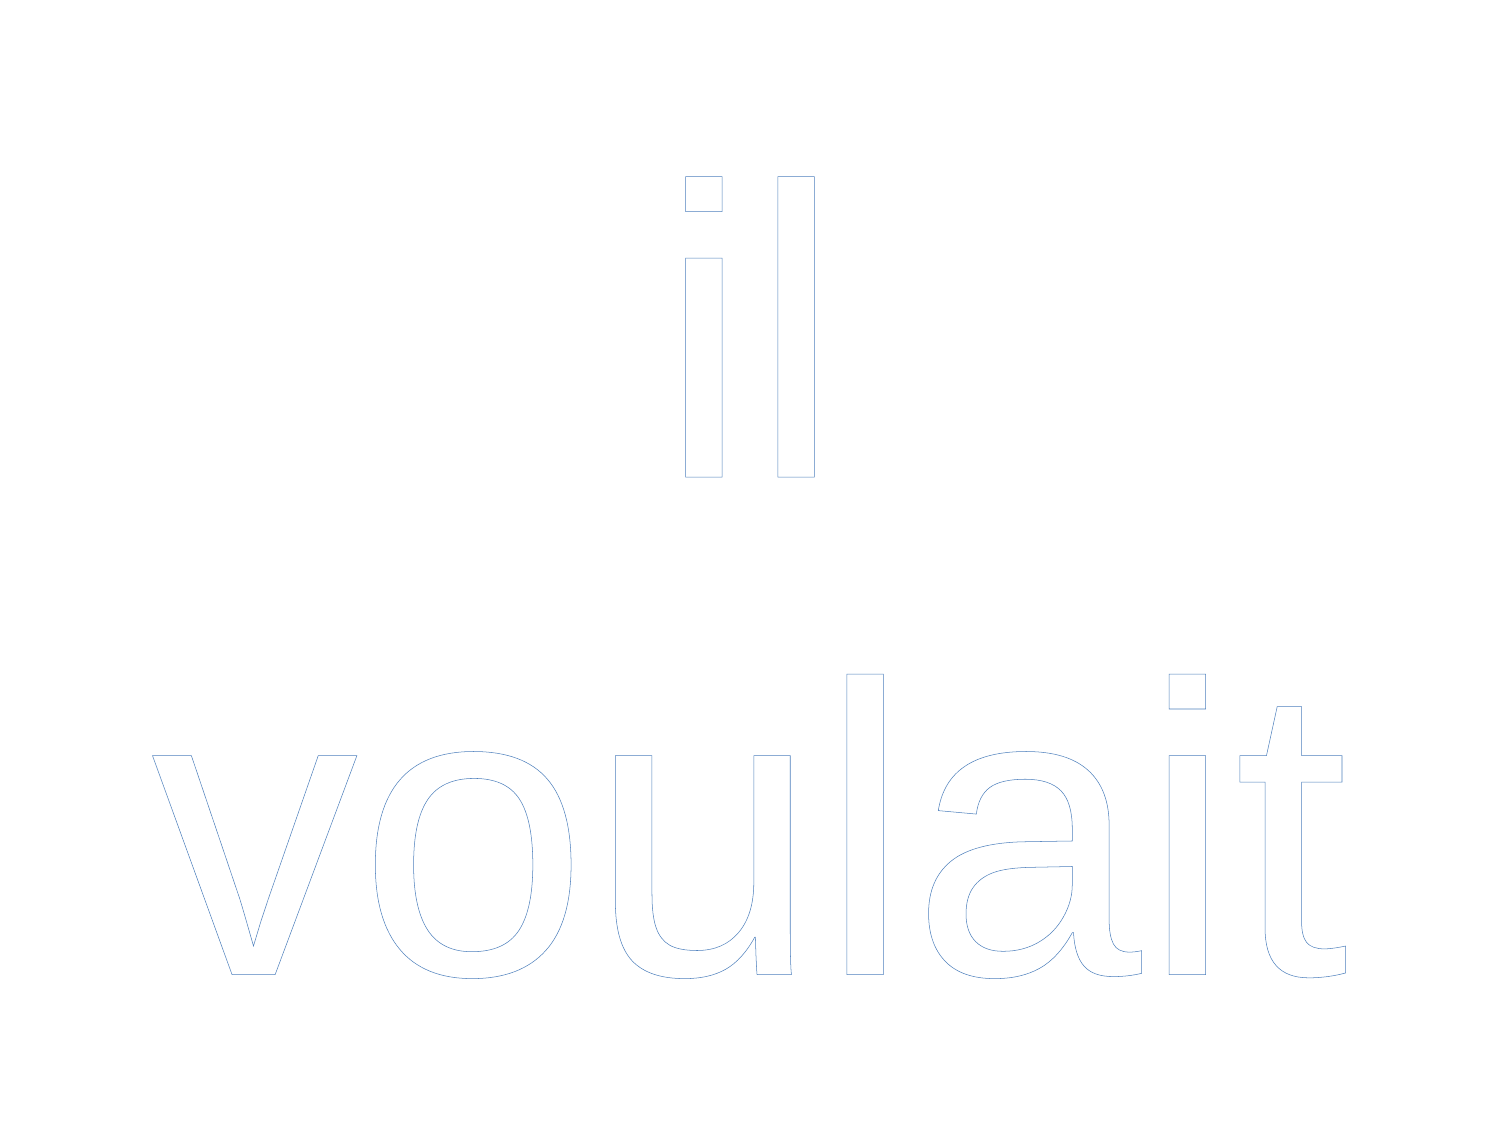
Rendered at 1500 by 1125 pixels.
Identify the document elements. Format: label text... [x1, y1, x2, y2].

text_box il voulait [0, 55, 1500, 1065]
